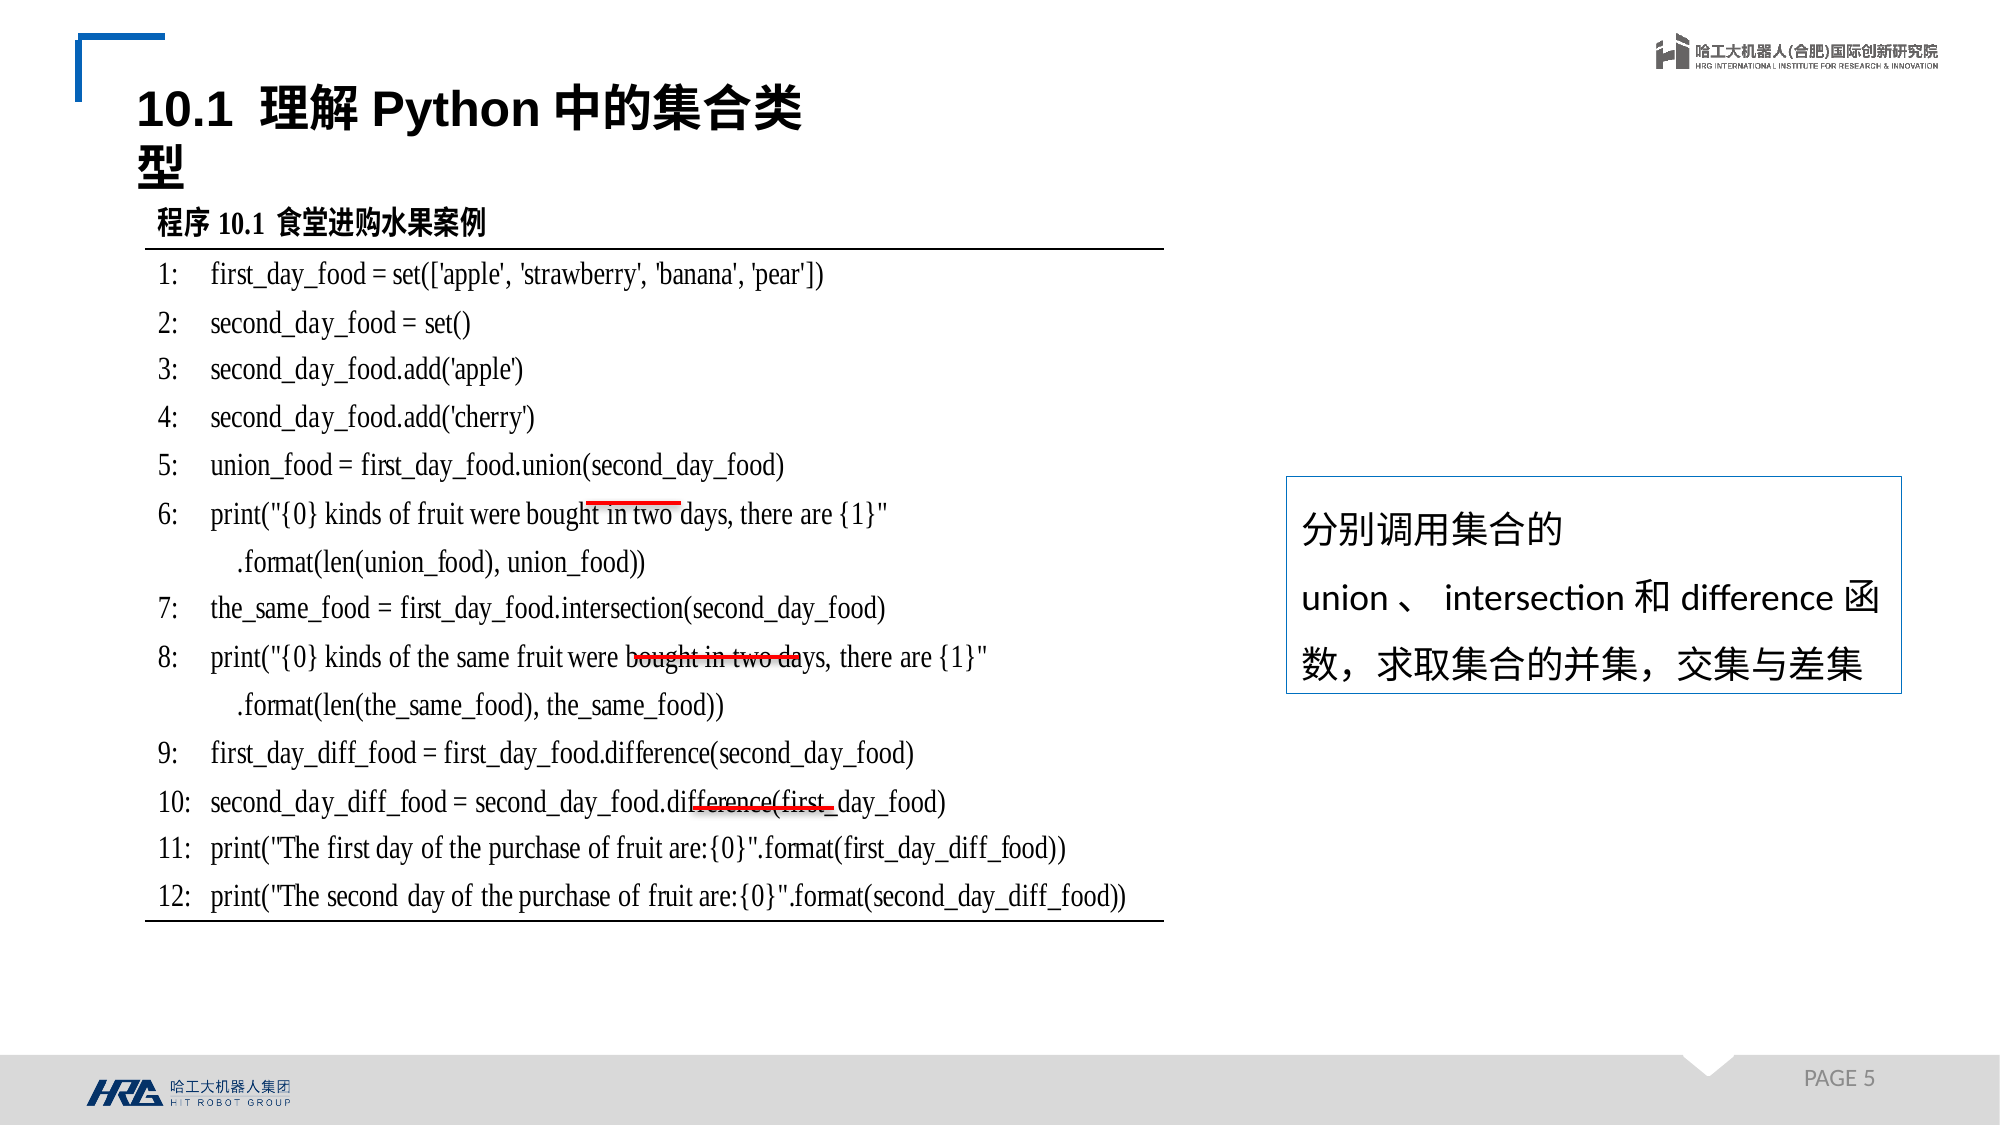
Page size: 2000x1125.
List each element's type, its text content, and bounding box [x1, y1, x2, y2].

text_box 分别调用集合的union、intersection和difference函数，求取集合的并集，交集与差集 [1430, 475, 1902, 694]
text_box 10.1 理解Python中的集合类型 [121, 68, 846, 198]
picture [86, 1079, 290, 1106]
picture [101, 199, 1426, 972]
picture [1610, 1, 1977, 177]
